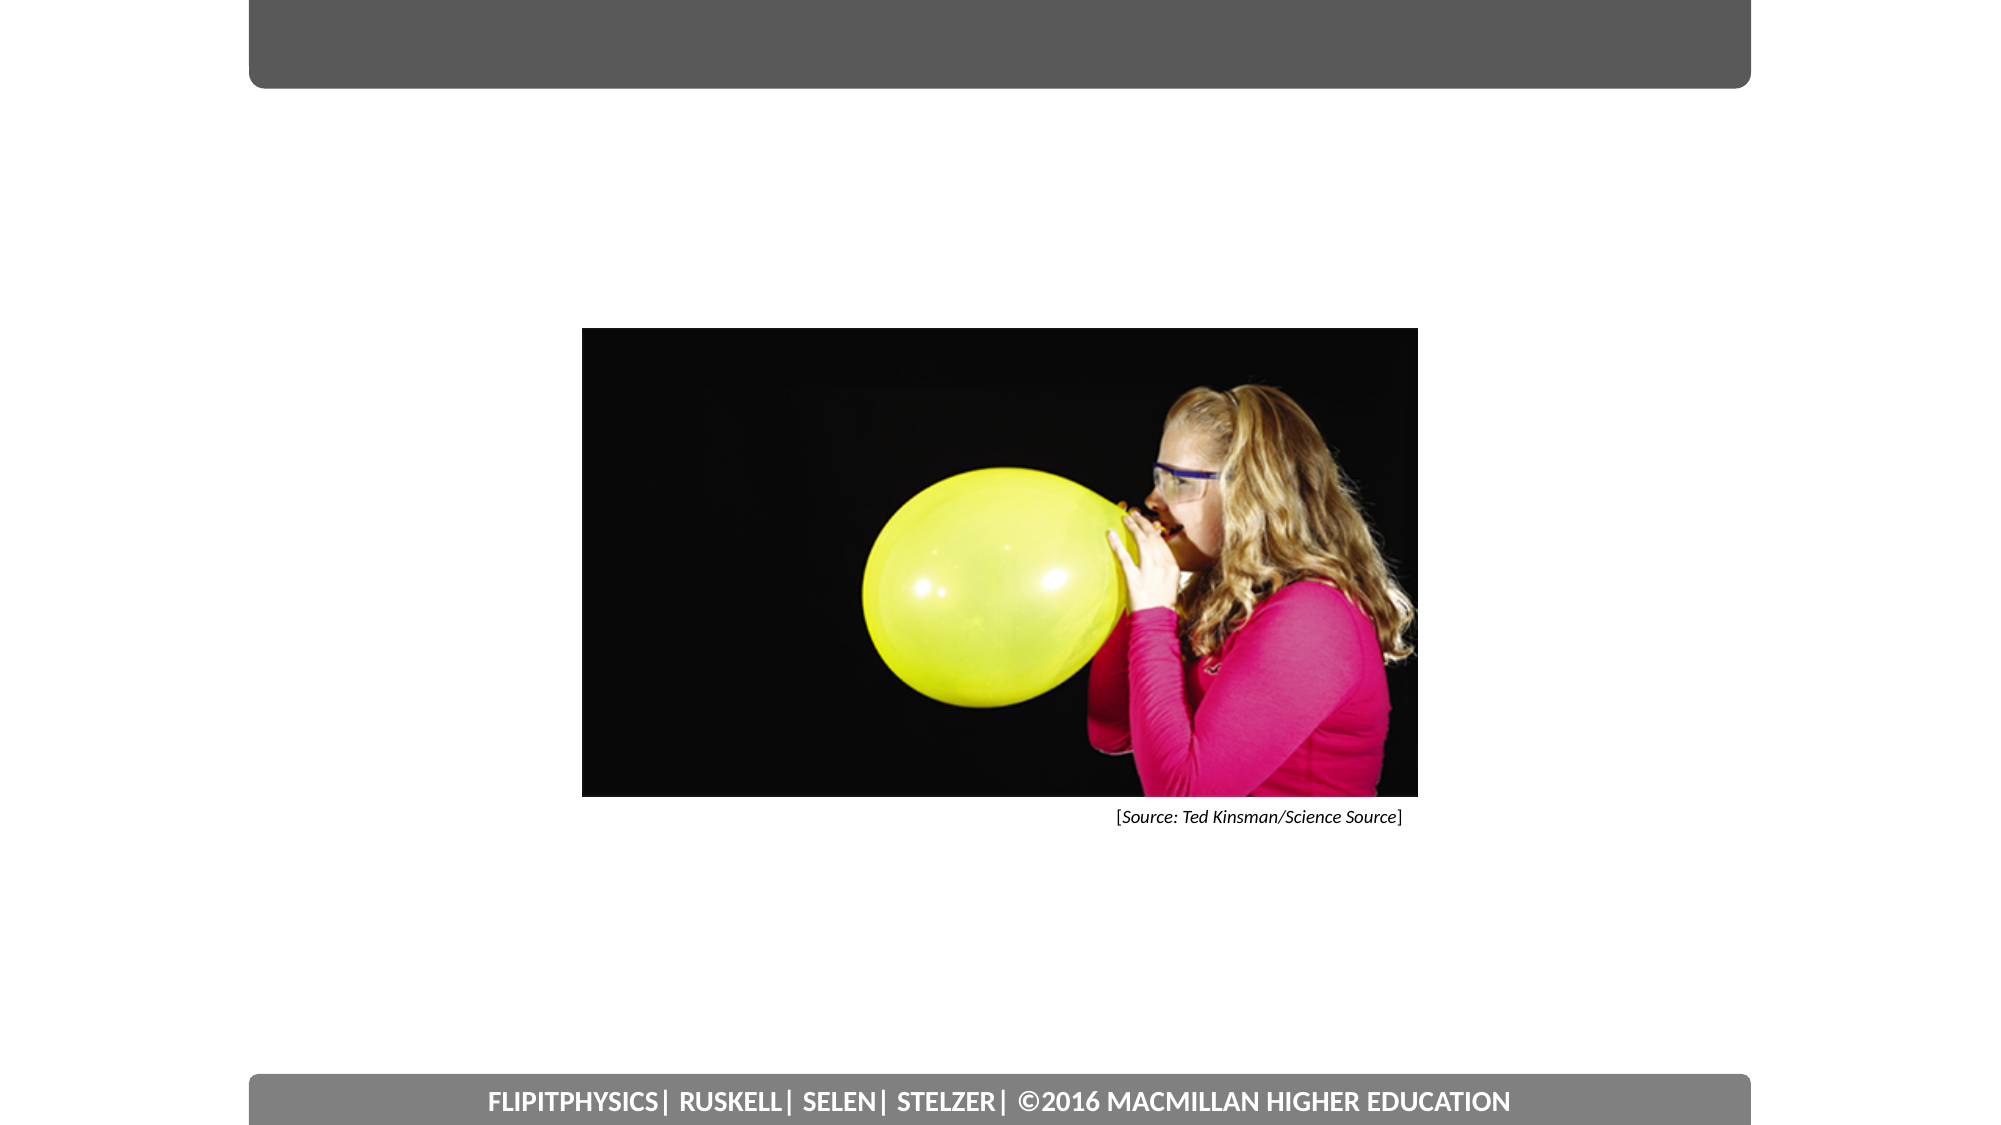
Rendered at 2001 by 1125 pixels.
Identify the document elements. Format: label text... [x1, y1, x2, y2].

picture [582, 328, 1418, 797]
text_box [248, 0, 1752, 89]
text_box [249, 1074, 1750, 1125]
text_box [Source: Ted Kinsman/Science Source] [943, 797, 1418, 835]
